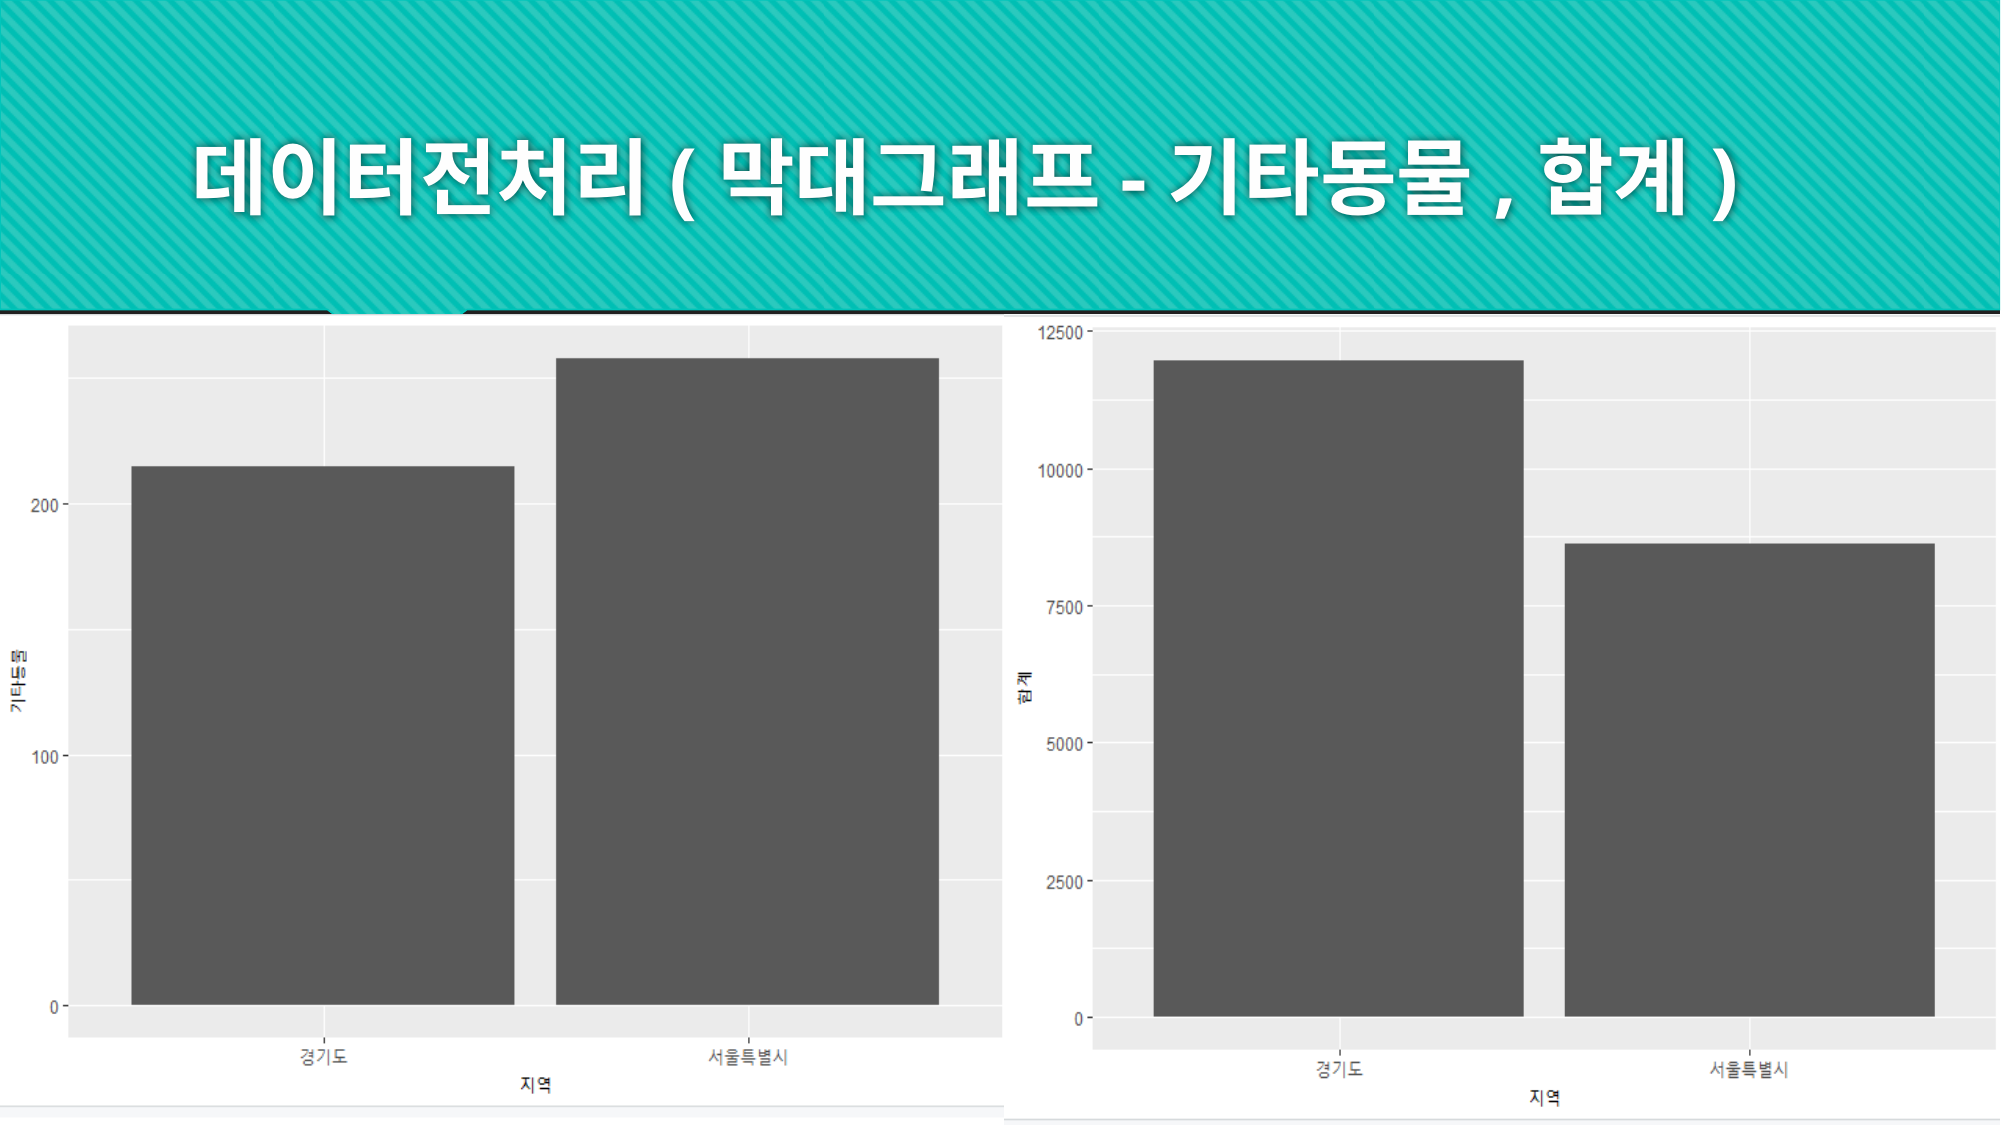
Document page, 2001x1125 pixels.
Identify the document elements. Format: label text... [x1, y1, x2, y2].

picture [0, 313, 2000, 1125]
title 데이터전처리(막대그래프-기타동물,합계) [132, 73, 1868, 233]
